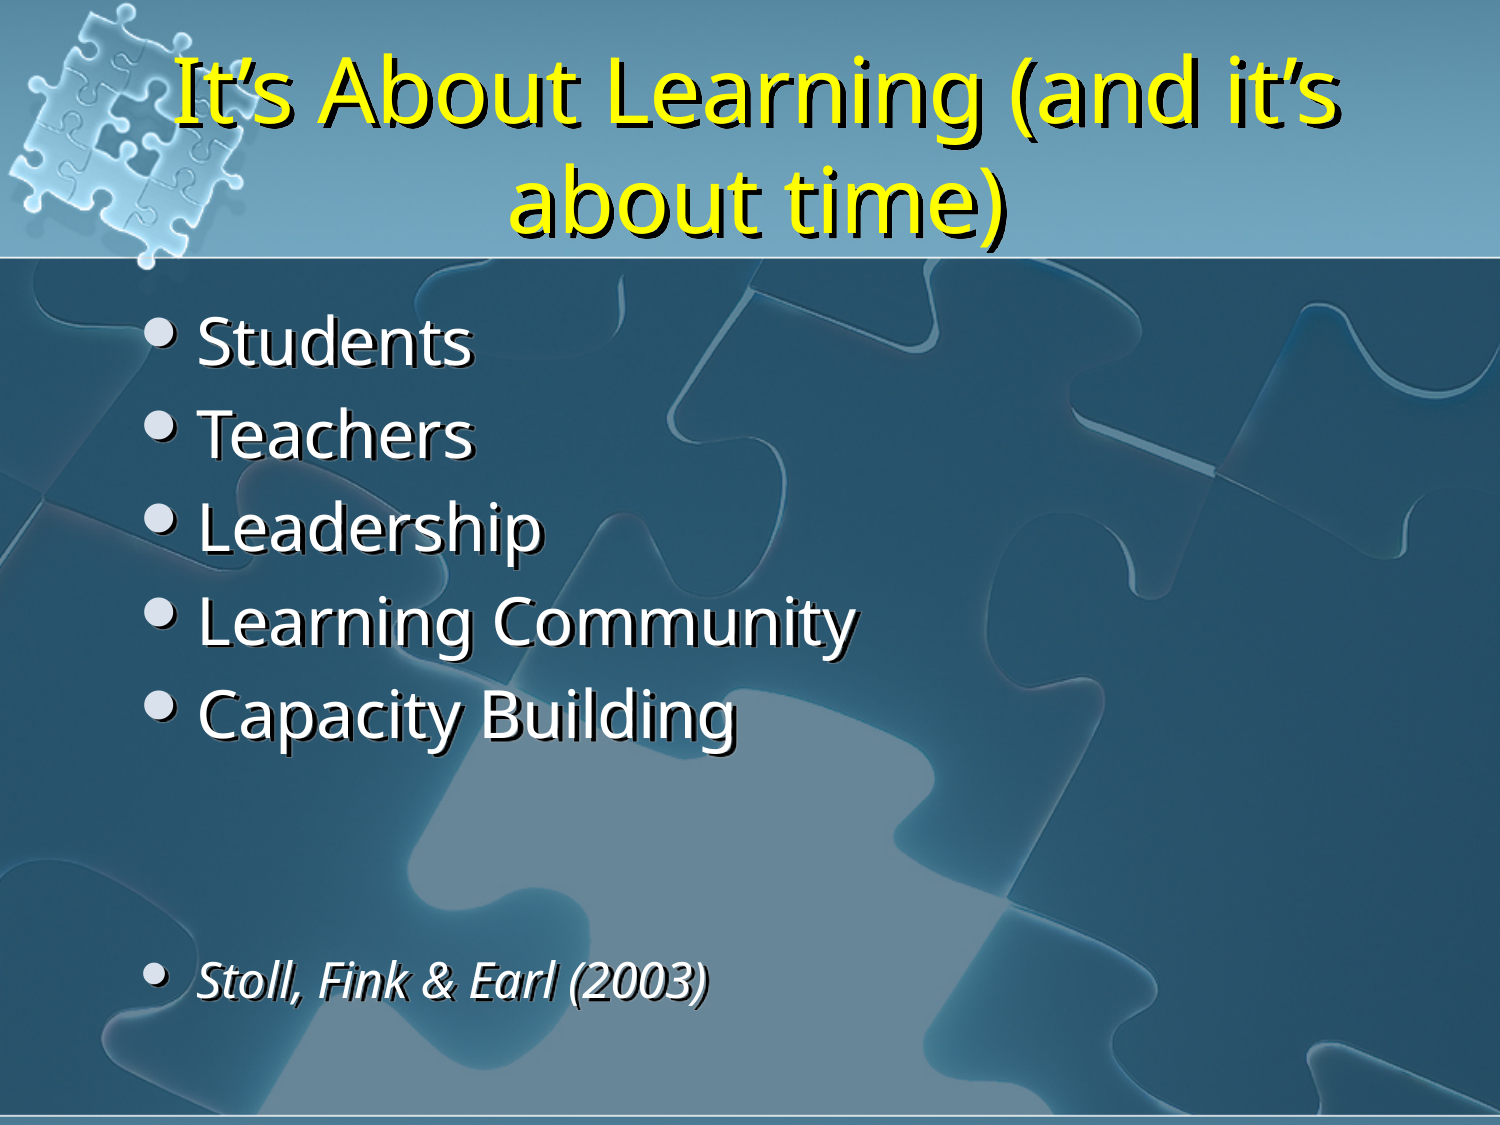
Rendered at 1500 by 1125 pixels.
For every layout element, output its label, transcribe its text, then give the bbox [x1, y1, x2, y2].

title It’s About Learning (and it’s about time) [124, 54, 1388, 230]
picture [0, 0, 1500, 1125]
list Students Teachers Leadership Learning Community Capacity Building Stoll, Fink & Earl (2003) [124, 290, 1388, 1071]
